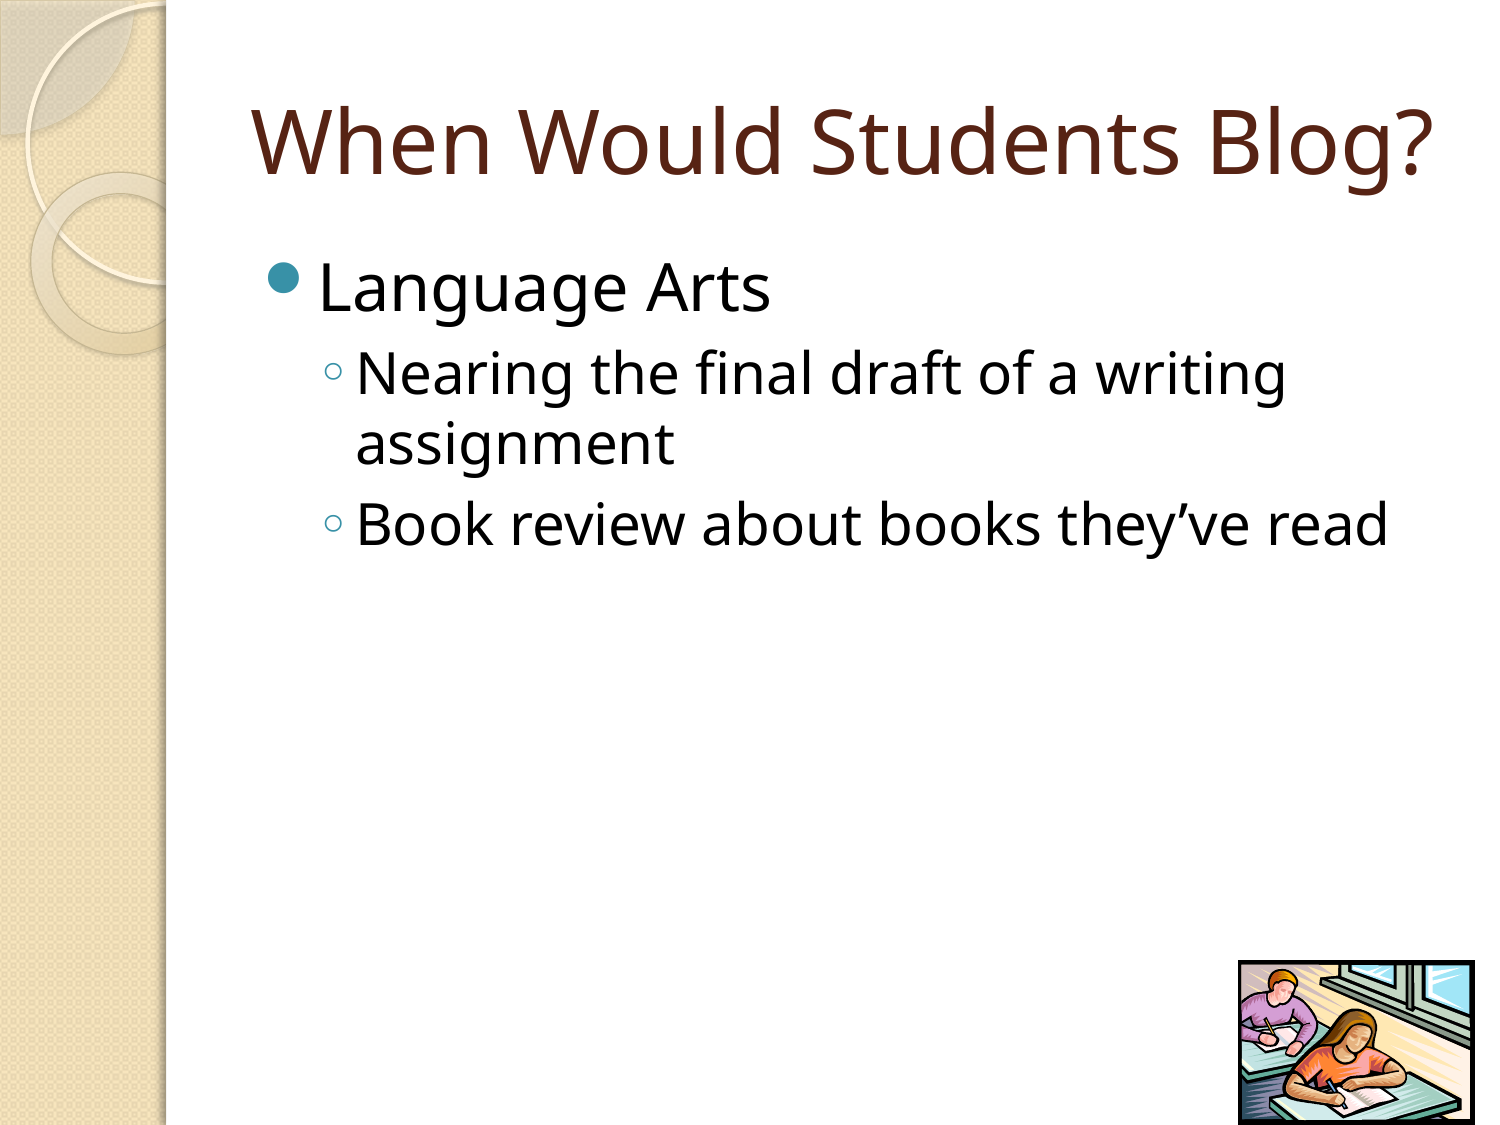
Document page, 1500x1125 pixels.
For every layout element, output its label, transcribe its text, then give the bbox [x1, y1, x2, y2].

title When Would Students Blog? [235, 45, 1466, 233]
list Language Arts Nearing the final draft of a writing assignment Book review about books they’ve read [235, 237, 1466, 1025]
picture [1237, 959, 1476, 1125]
